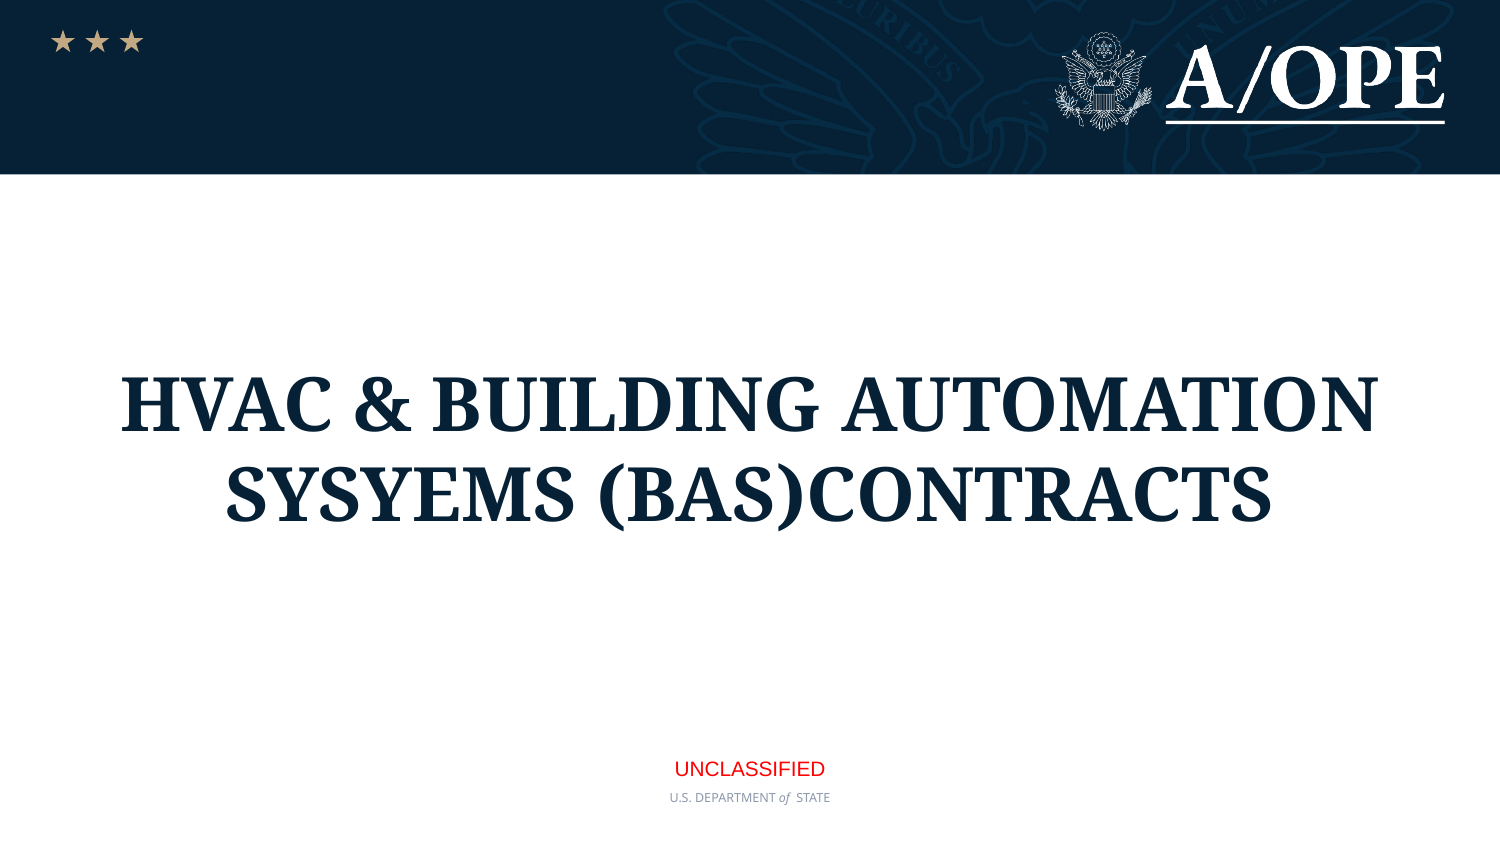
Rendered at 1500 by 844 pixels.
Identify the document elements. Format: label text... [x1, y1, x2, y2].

title HVAC & BUILDING AUTOMATION SYSYEMS (BAS)CONTRACTS [51, 377, 1449, 516]
picture [587, 0, 1500, 174]
text_box UNCLASSIFIED [659, 747, 841, 788]
